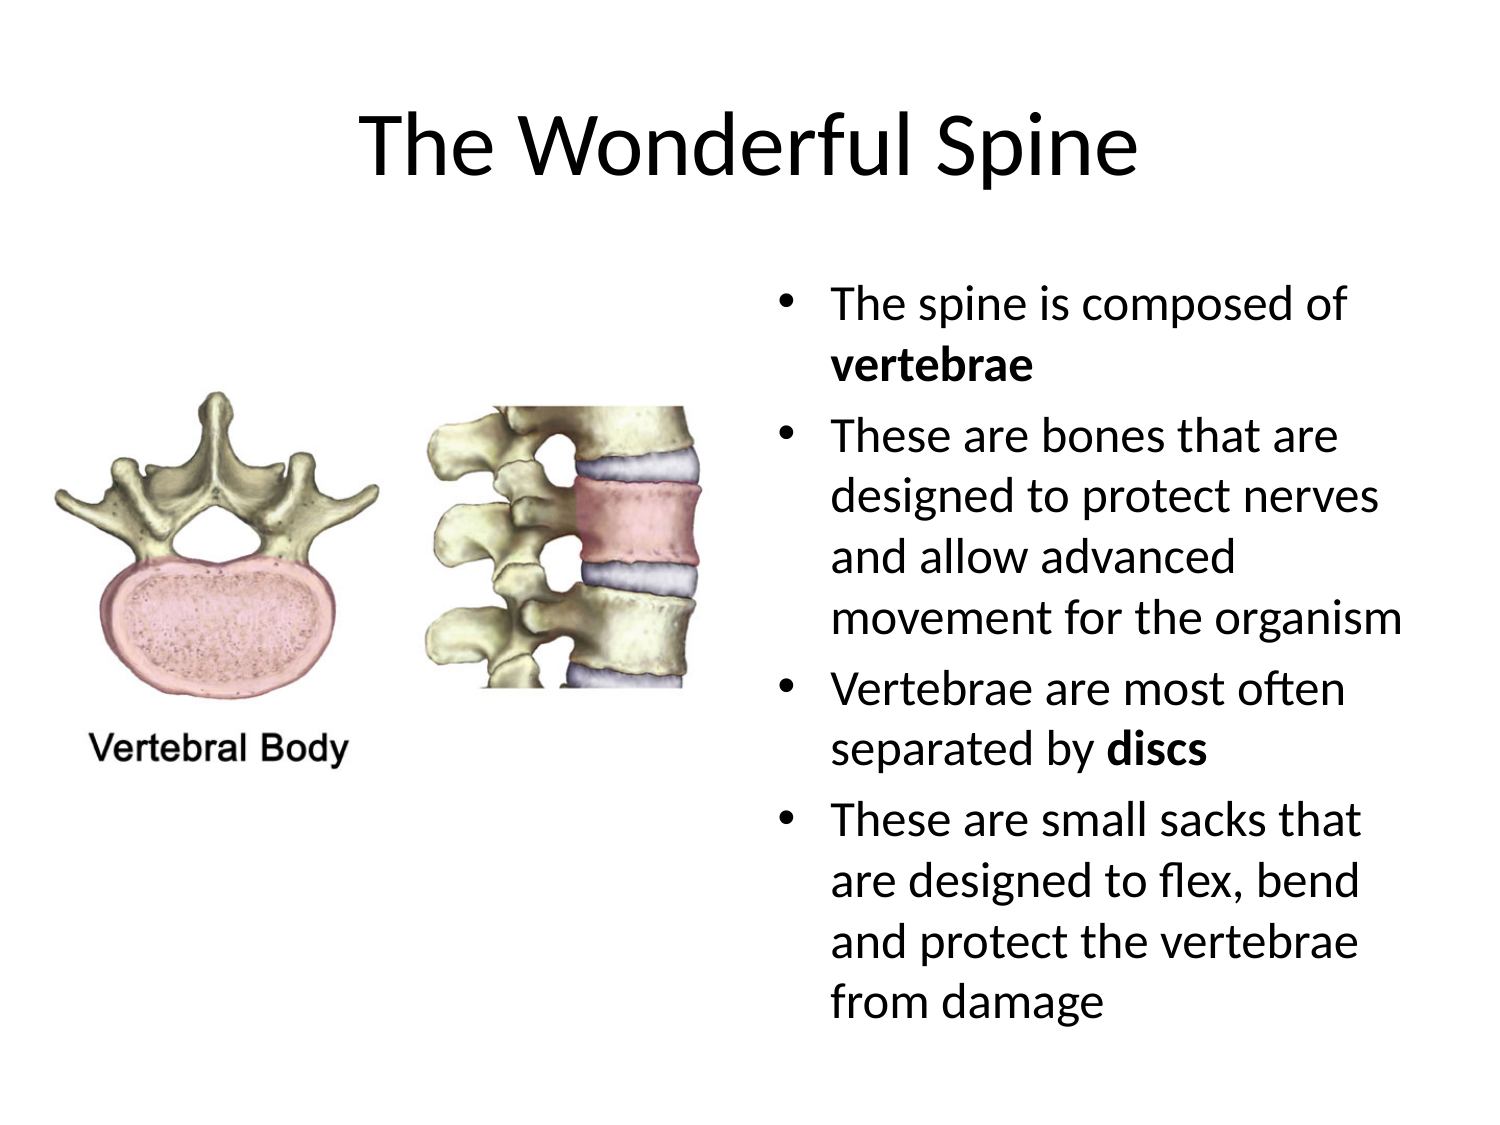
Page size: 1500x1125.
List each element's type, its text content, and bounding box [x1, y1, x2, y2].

title The Wonderful Spine [75, 45, 1425, 233]
list The spine is composed of vertebrae These are bones that are designed to protect nerves and allow advanced movement for the organism Vertebrae are most often separated by discs These are small sacks that are designed to flex, bend and protect the vertebrae from damage [762, 262, 1425, 1063]
picture [0, 362, 751, 813]
